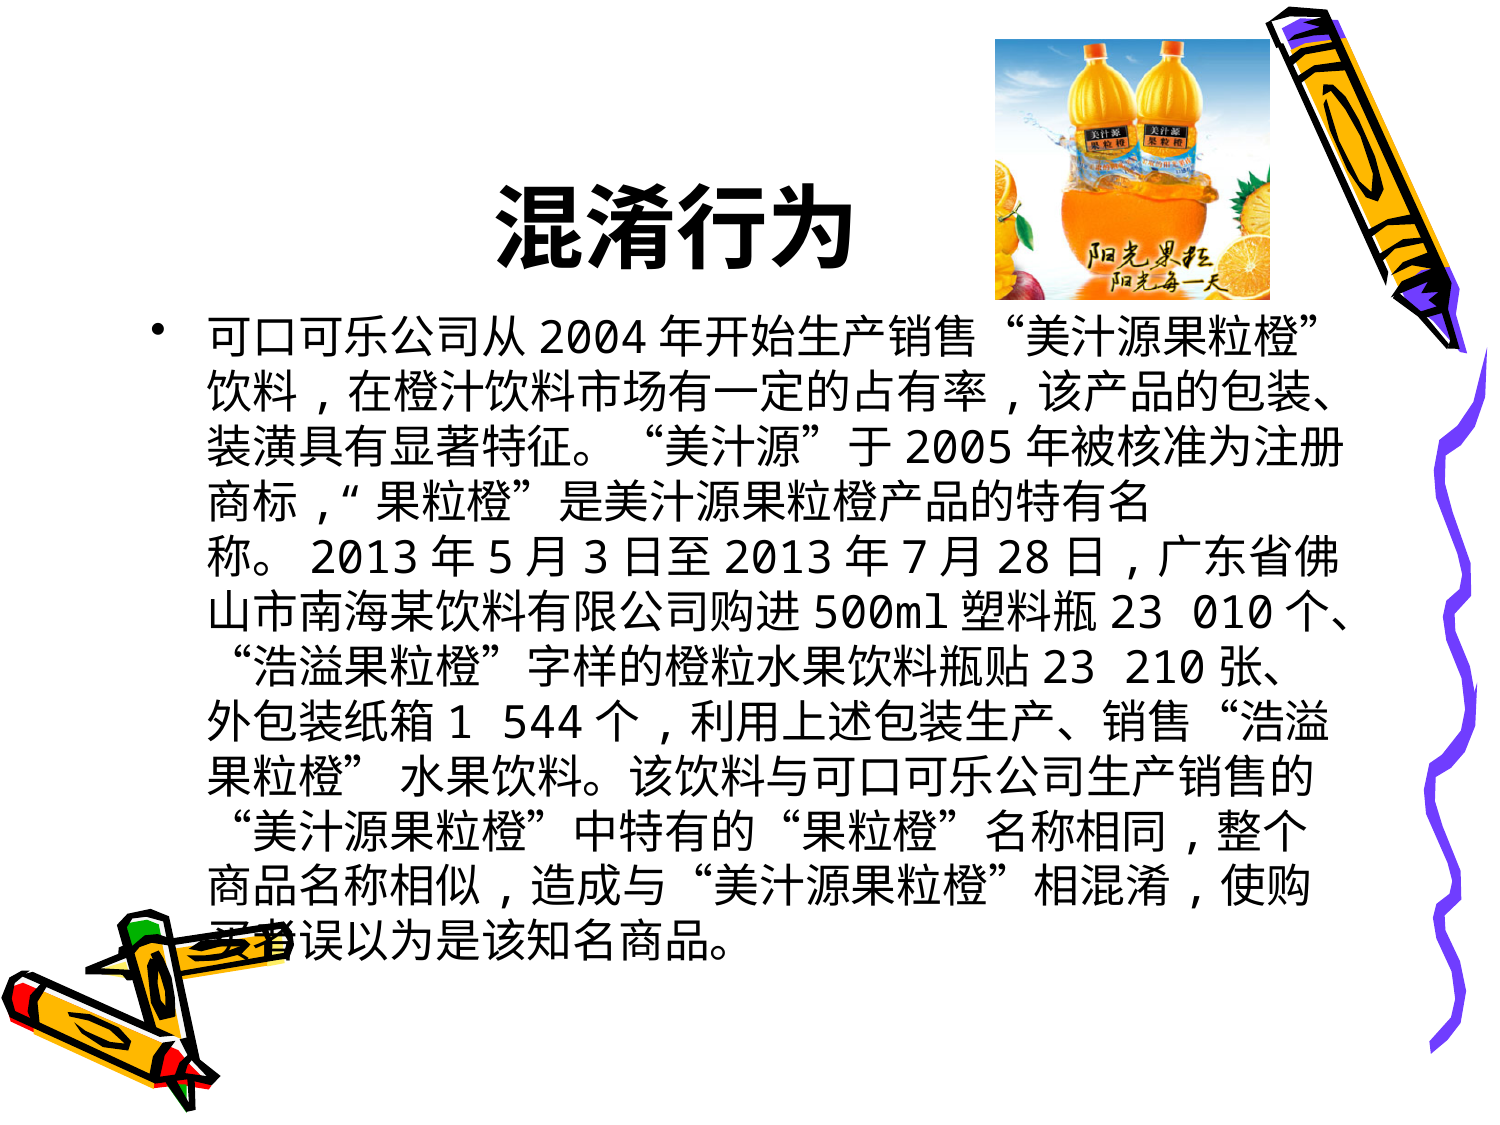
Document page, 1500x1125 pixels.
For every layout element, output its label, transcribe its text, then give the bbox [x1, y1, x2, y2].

picture [995, 37, 1271, 301]
list 可口可乐公司从2004年开始生产销售“美汁源果粒橙”饮料,在橙汁饮料市场有一定的占有率,该产品的包装、装潢具有显著特征。“美汁源”于2005年被核准为注册商标,“果粒橙”是美汁源果粒橙产品的特有名称。2013年5月3日至2013年7月28日,广东省佛山市南海某饮料有限公司购进500ml塑料瓶23 010个、“浩溢果粒橙”字样的橙粒水果饮料瓶贴23 210张、外包装纸箱1 544个,利用上述包装生产、销售“浩溢果粒橙” 水果饮料。该饮料与可口可乐公司生产销售的“美汁源果粒橙”中特有的“果粒橙”名称相同,整个商品名称相似,造成与“美汁源果粒橙”相混淆,使购买者误以为是该知名商品。 [135, 299, 1365, 1036]
title 混淆行为 [112, 24, 1240, 288]
